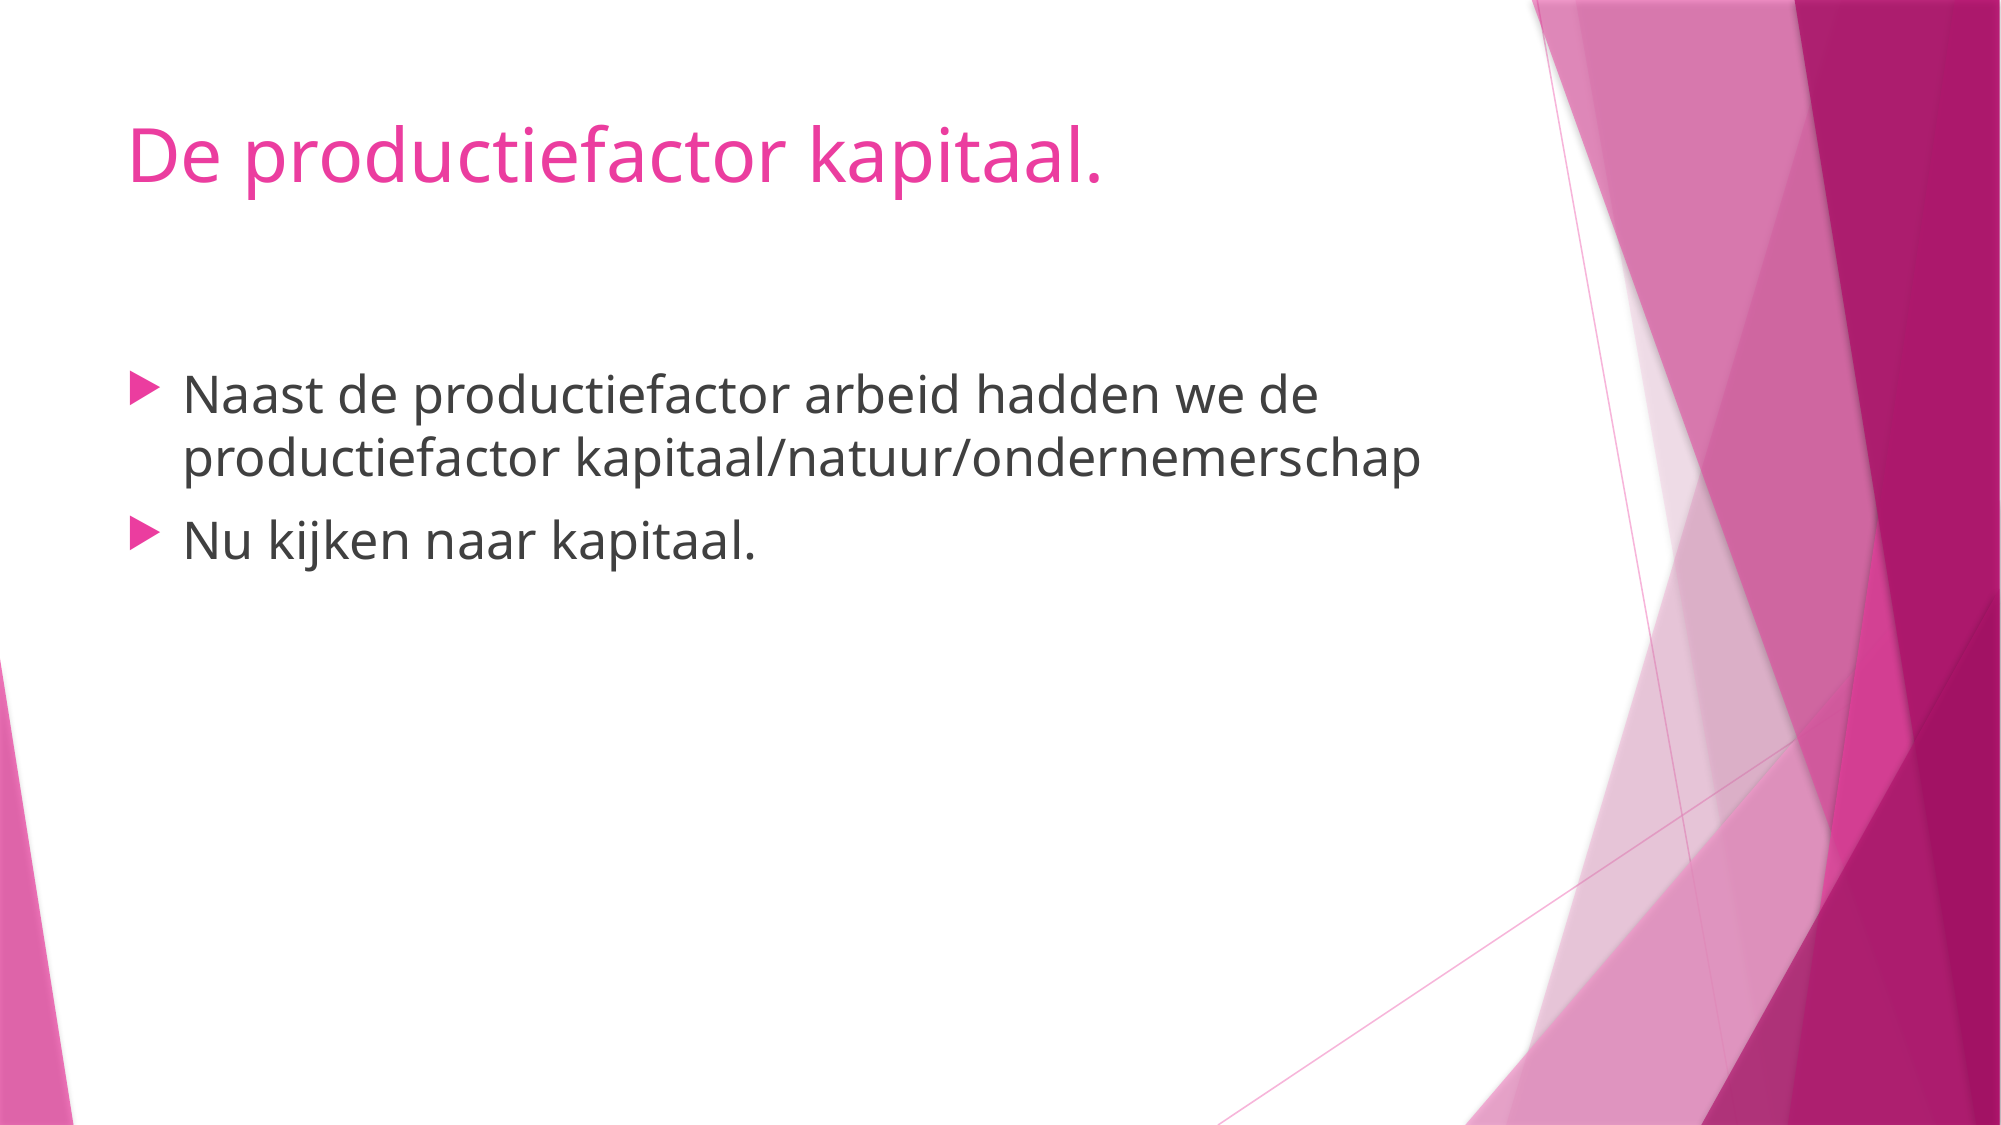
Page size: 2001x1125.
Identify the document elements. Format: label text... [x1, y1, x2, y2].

list Naast de productiefactor arbeid hadden we de productiefactor kapitaal/natuur/ondernemerschap Nu kijken naar kapitaal. [111, 354, 1522, 992]
title De productiefactor kapitaal. [111, 99, 1522, 317]
